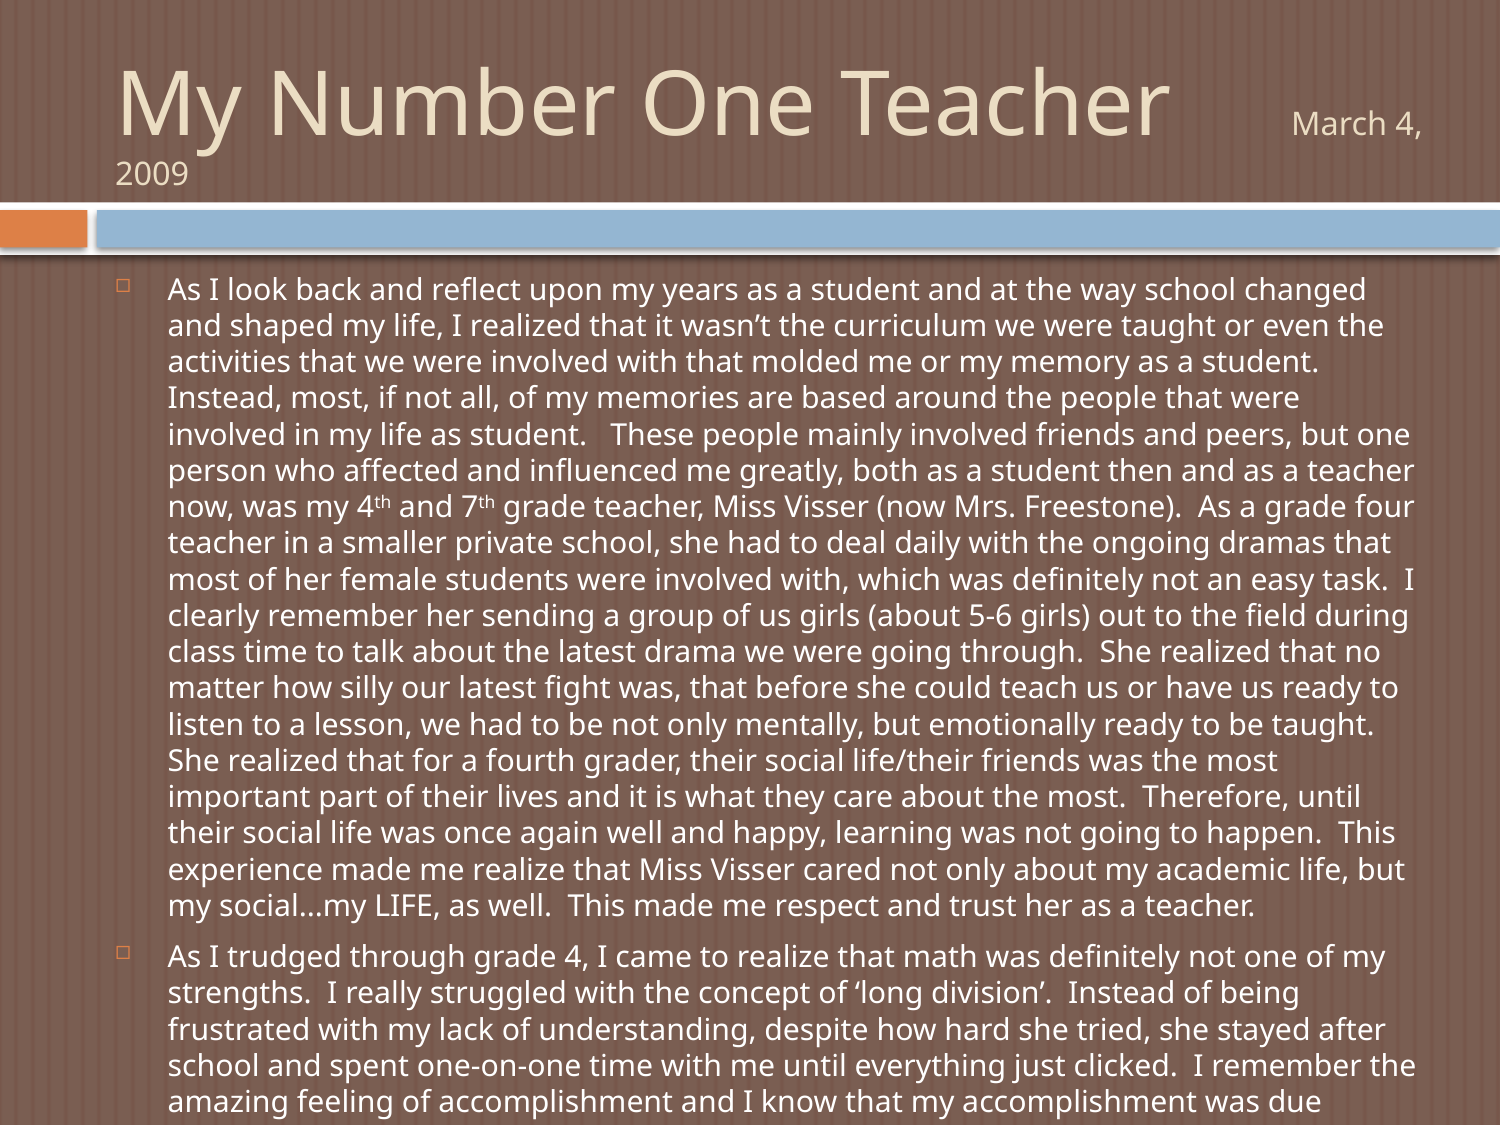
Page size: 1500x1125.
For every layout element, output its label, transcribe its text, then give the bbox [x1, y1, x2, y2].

list As I look back and reflect upon my years as a student and at the way school changed and shaped my life, I realized that it wasn’t the curriculum we were taught or even the activities that we were involved with that molded me or my memory as a student. Instead, most, if not all, of my memories are based around the people that were involved in my life as student. These people mainly involved friends and peers, but one person who affected and influenced me greatly, both as a student then and as a teacher now, was my 4th and 7th grade teacher, Miss Visser (now Mrs. Freestone). As a grade four teacher in a smaller private school, she had to deal daily with the ongoing dramas that most of her female students were involved with, which was definitely not an easy task. I clearly remember her sending a group of us girls (about 5-6 girls) out to the field during class time to talk about the latest drama we were going through. She realized that no matter how silly our latest fight was, that before she could teach us or have us ready to listen to a lesson, we had to be not only mentally, but emotionally ready to be taught. She realized that for a fourth grader, their social life/their friends was the most important part of their lives and it is what they care about the most. Therefore, until their social life was once again well and happy, learning was not going to happen. This experience made me realize that Miss Visser cared not only about my academic life, but my social...my LIFE, as well. This made me respect and trust her as a teacher. As I trudged through grade 4, I came to realize that math was definitely not one of my strengths. I really struggled with the concept of ‘long division’. Instead of being frustrated with my lack of understanding, despite how hard she tried, she stayed after school and spent one-on-one time with me until everything just clicked. I remember the amazing feeling of accomplishment and I know that my accomplishment was due largely to the care and patience that Miss Visser showed me. I accomplished because she believed in me and believed that I was worth the time and effort she spent on me. [100, 262, 1438, 1000]
title My Number One Teacher March 4, 2009 [100, 37, 1438, 200]
